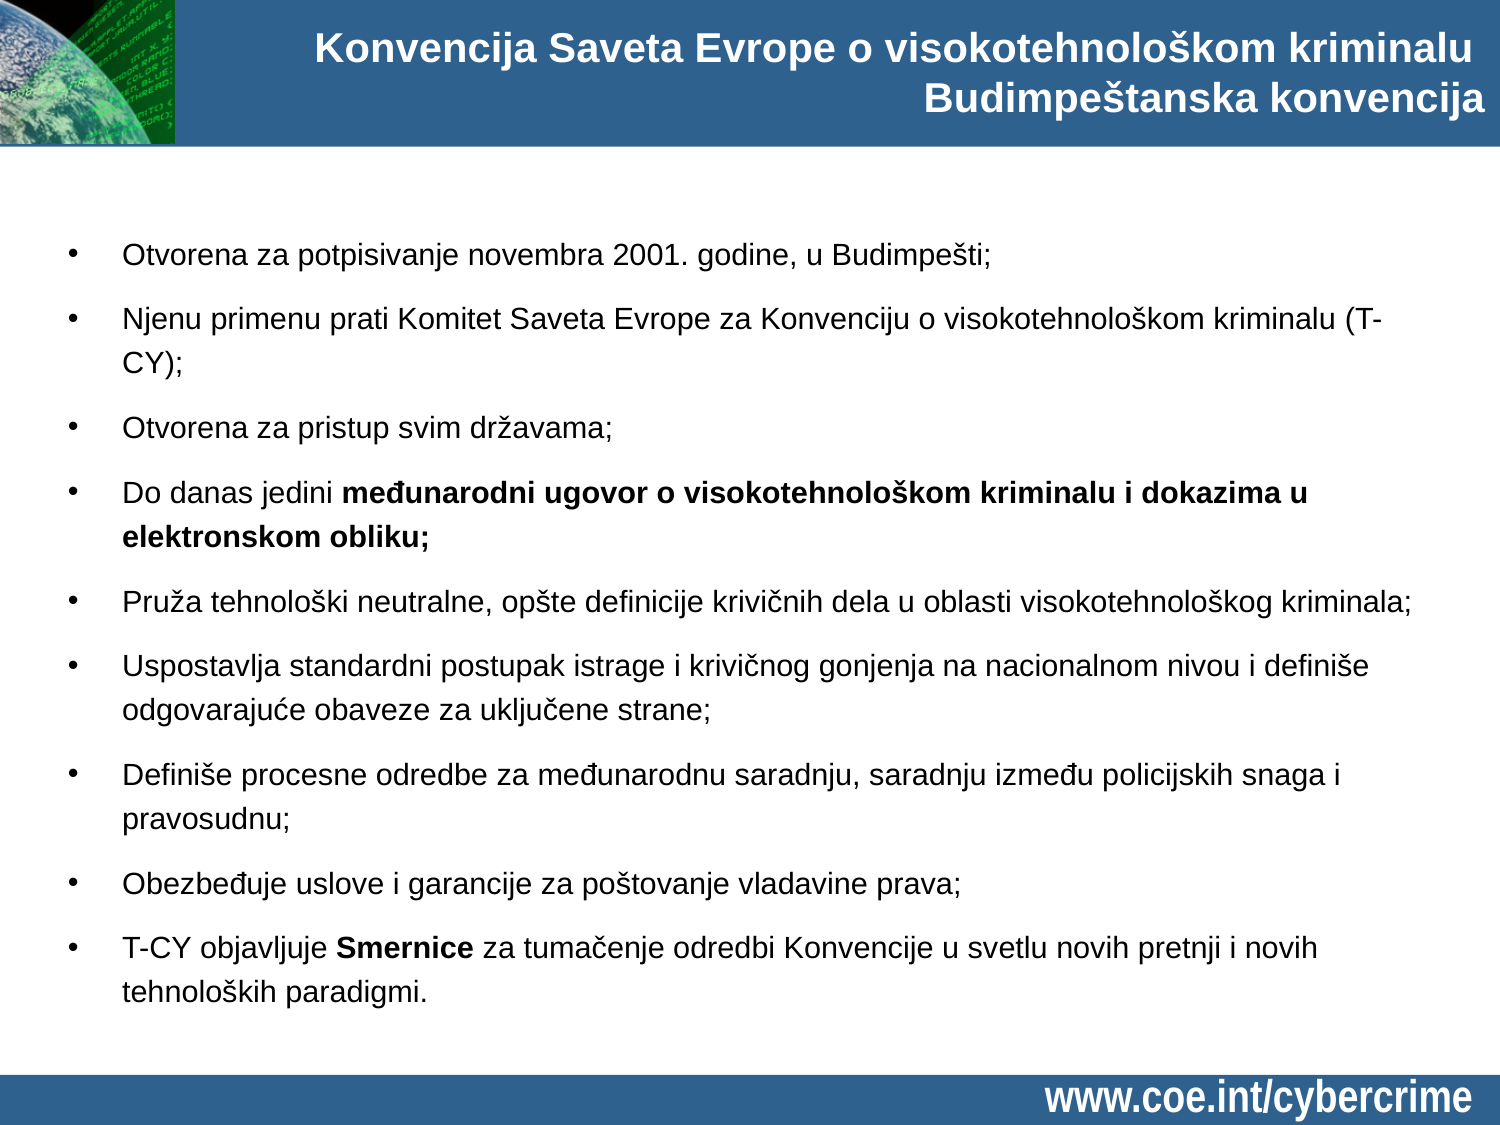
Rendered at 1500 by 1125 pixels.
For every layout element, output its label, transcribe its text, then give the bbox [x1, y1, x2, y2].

text_box Otvorena za potpisivanje novembra 2001. godine, u Budimpešti; Njenu primenu prati Komitet Saveta Evrope za Konvenciju o visokotehnološkom kriminalu (T-CY); Otvorena za pristup svim državama; Do danas jedini međunarodni ugovor o visokotehnološkom kriminalu i dokazima u elektronskom obliku; Pruža tehnološki neutralne, opšte definicije krivičnih dela u oblasti visokotehnološkog kriminala; Uspostavlja standardni postupak istrage i krivičnog gonjenja na nacionalnom nivou i definiše odgovarajuće obaveze za uključene strane; Definiše procesne odredbe za međunarodnu saradnju, saradnju između policijskih snaga i pravosudnu; Obezbeđuje uslove i garancije za poštovanje vladavine prava; T-CY objavljuje Smernice za tumačenje odredbi Konvencije u svetlu novih pretnji i novih tehnoloških paradigmi. [53, 219, 1437, 1035]
text_box www.coe.int/cybercrime [1030, 1059, 1500, 1125]
picture [0, 0, 175, 144]
text_box Konvencija Saveta Evrope o visokotehnološkom kriminalu Budimpeštanska konvencija [177, 0, 1500, 149]
text_box [0, 1073, 1030, 1125]
